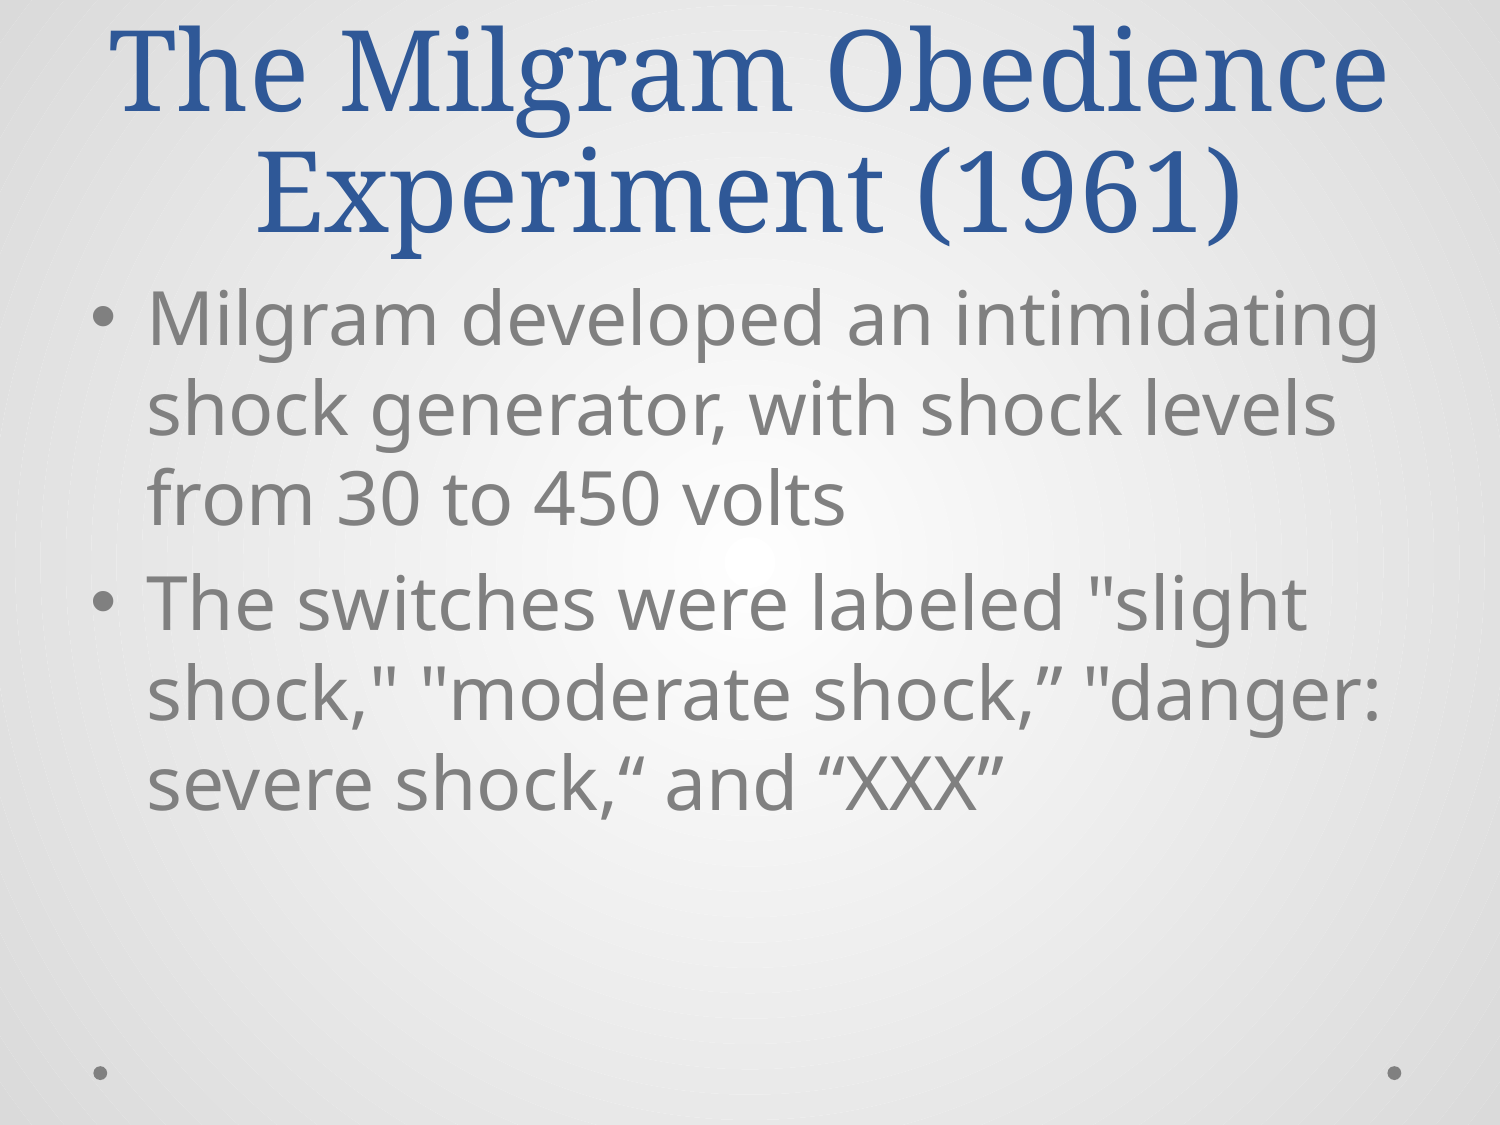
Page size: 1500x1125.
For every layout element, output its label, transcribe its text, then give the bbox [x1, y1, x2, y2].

list Milgram developed an intimidating shock generator, with shock levels from 30 to 450 volts The switches were labeled "slight shock," "moderate shock,” "danger: severe shock,“ and “XXX” [75, 262, 1425, 1005]
title The Milgram Obedience Experiment (1961) [75, 0, 1425, 262]
